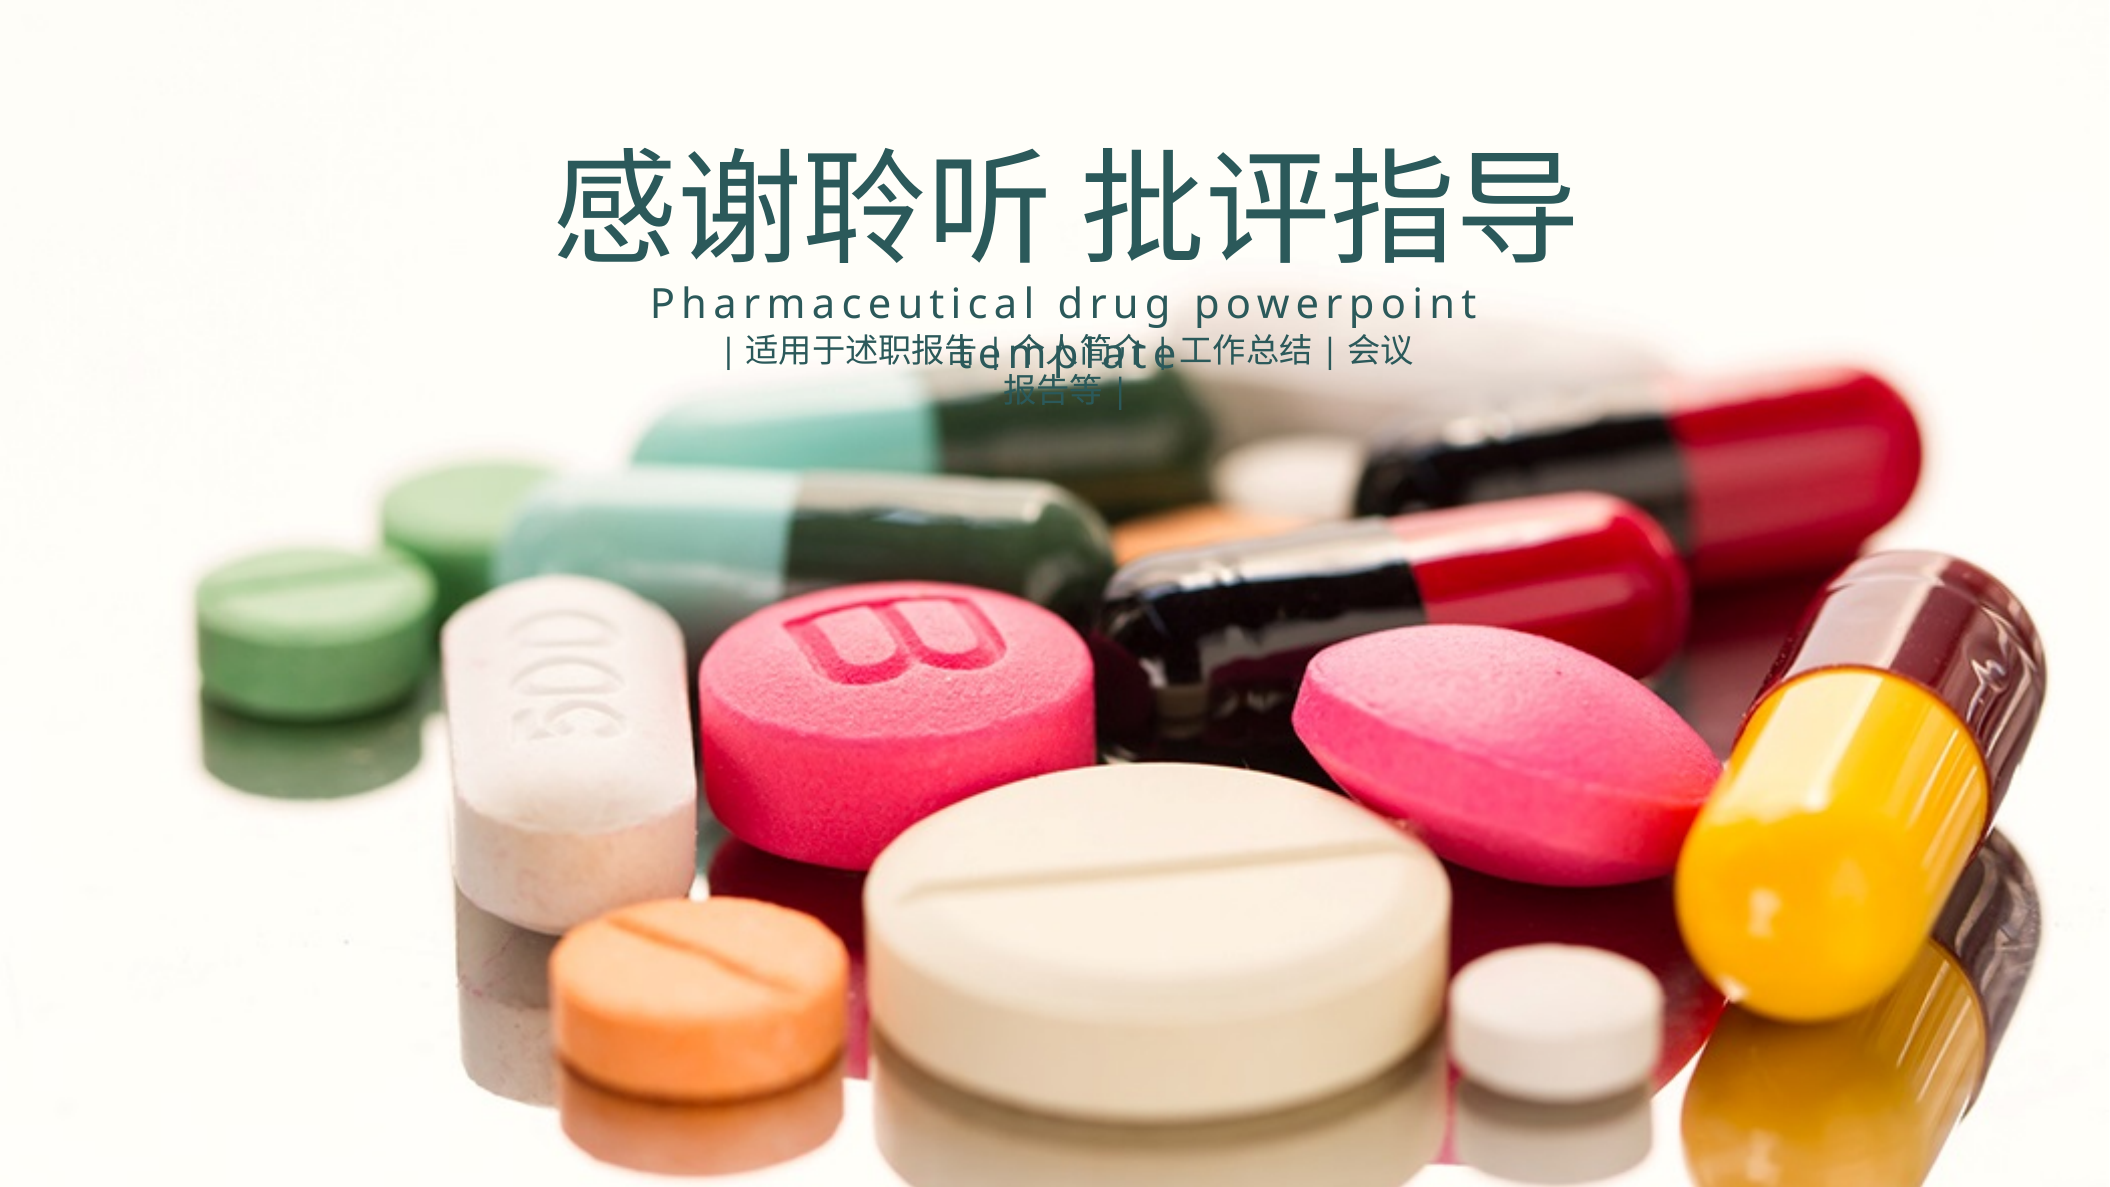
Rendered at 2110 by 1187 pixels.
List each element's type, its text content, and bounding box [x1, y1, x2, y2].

text_box 感谢聆听 批评指导 [523, 120, 1610, 286]
text_box [0, 0, 2110, 1187]
text_box Pharmaceutical drug powerpoint template [623, 286, 1510, 385]
text_box |适用于述职报告|个人简介|工作总结|会议报告等| [691, 322, 1442, 417]
